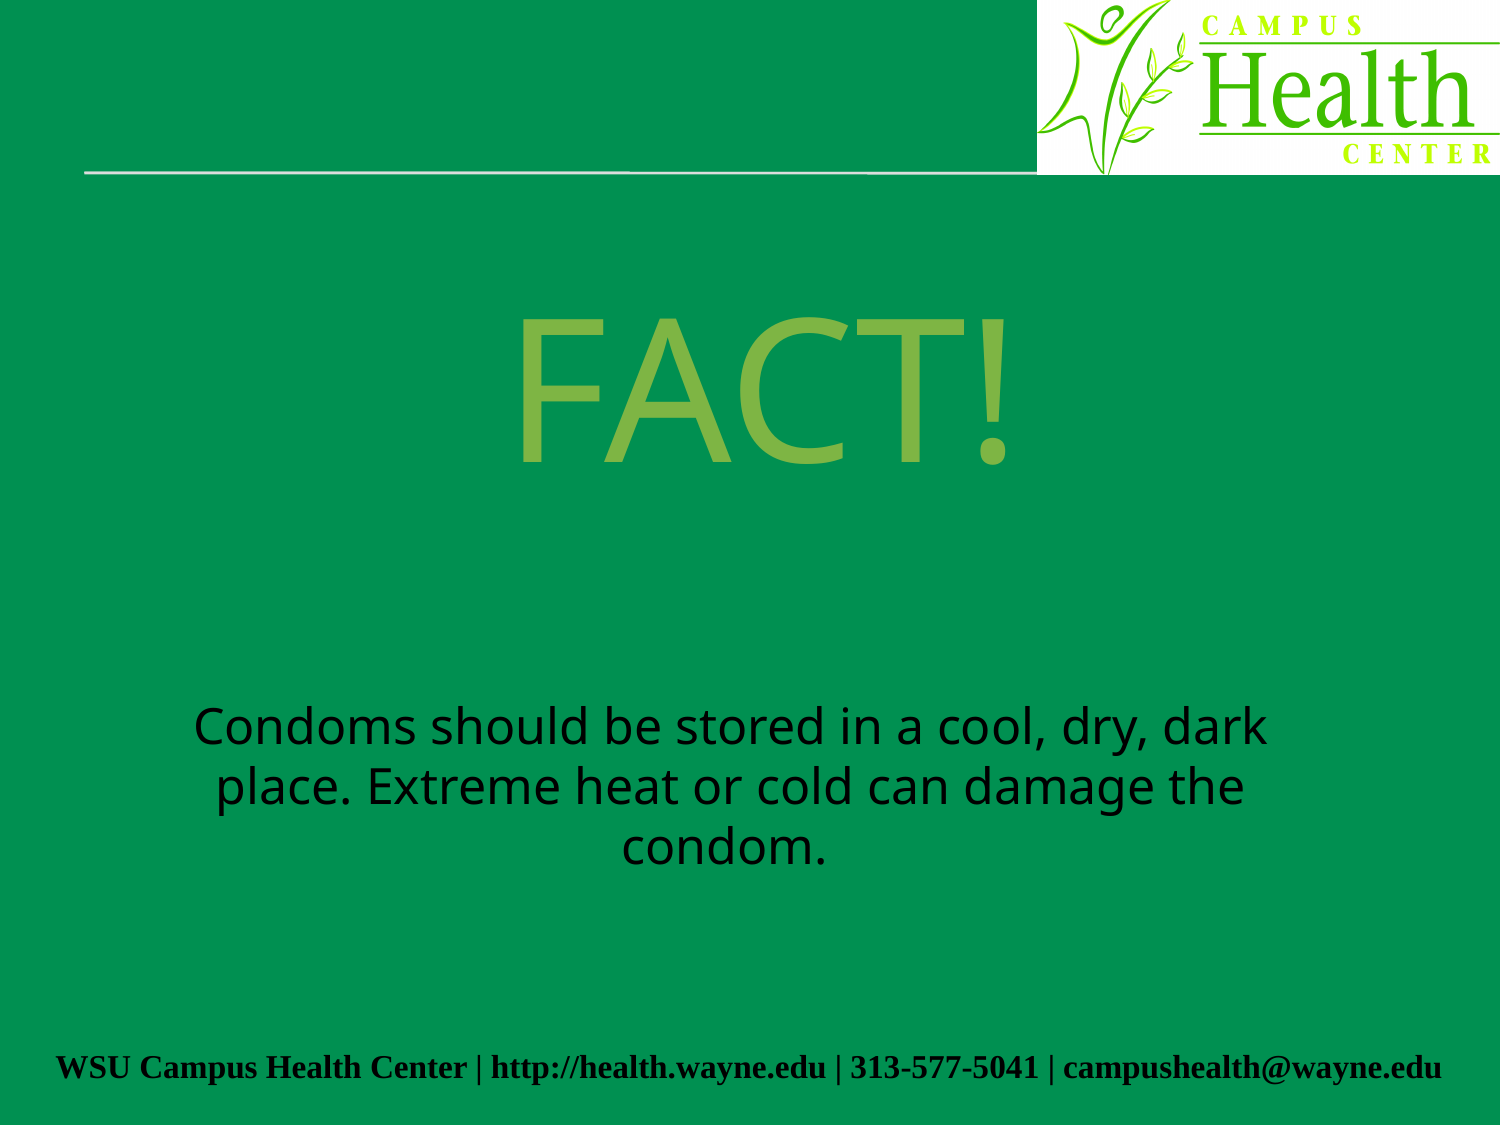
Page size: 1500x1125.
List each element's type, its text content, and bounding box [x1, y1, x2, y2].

list FACT! [50, 254, 1475, 513]
footer WSU Campus Health Center | http://health.wayne.edu | 313-577-5041 | campushealth@wayne.edu [0, 1037, 1500, 1125]
text_box Condoms should be stored in a cool, dry, dark place. Extreme heat or cold can damage the condom. [112, 687, 1350, 883]
picture [1037, 0, 1500, 176]
